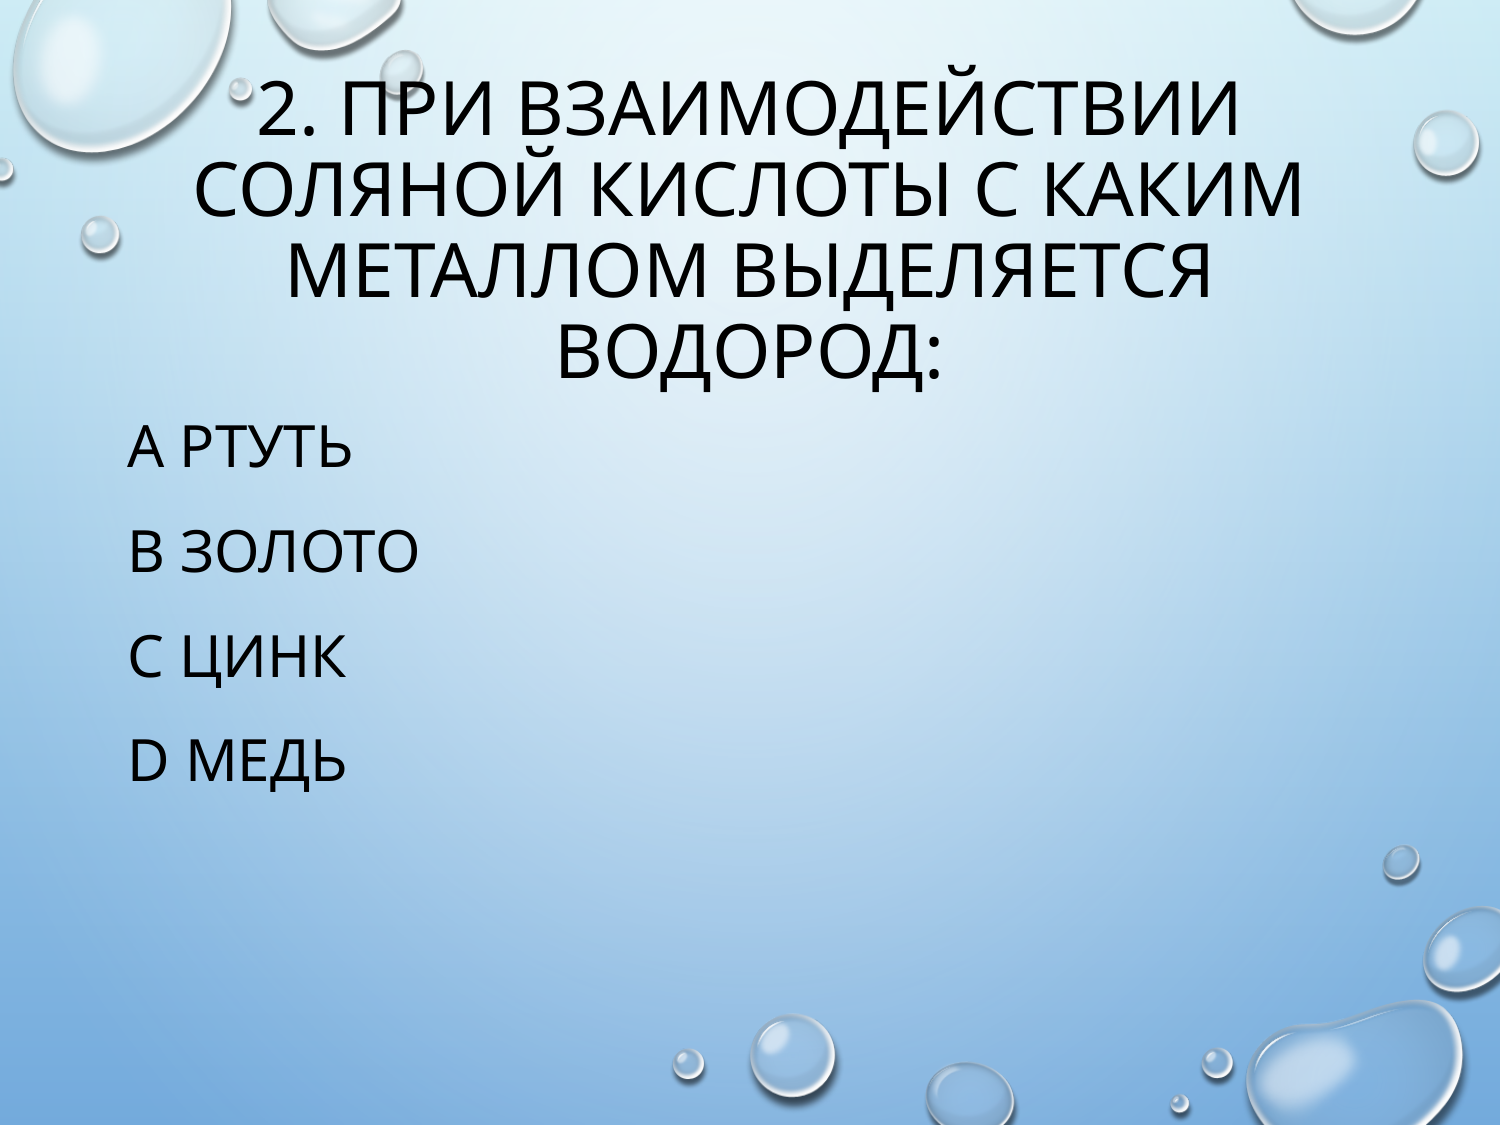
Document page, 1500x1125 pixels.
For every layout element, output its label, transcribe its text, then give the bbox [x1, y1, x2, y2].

title 2. При взаимодействии соляной кислоты с каким металлом выделяется водород: [112, 101, 1388, 364]
picture [0, 0, 1500, 1125]
list А Ртуть В золото С Цинк D Медь [112, 388, 1388, 950]
